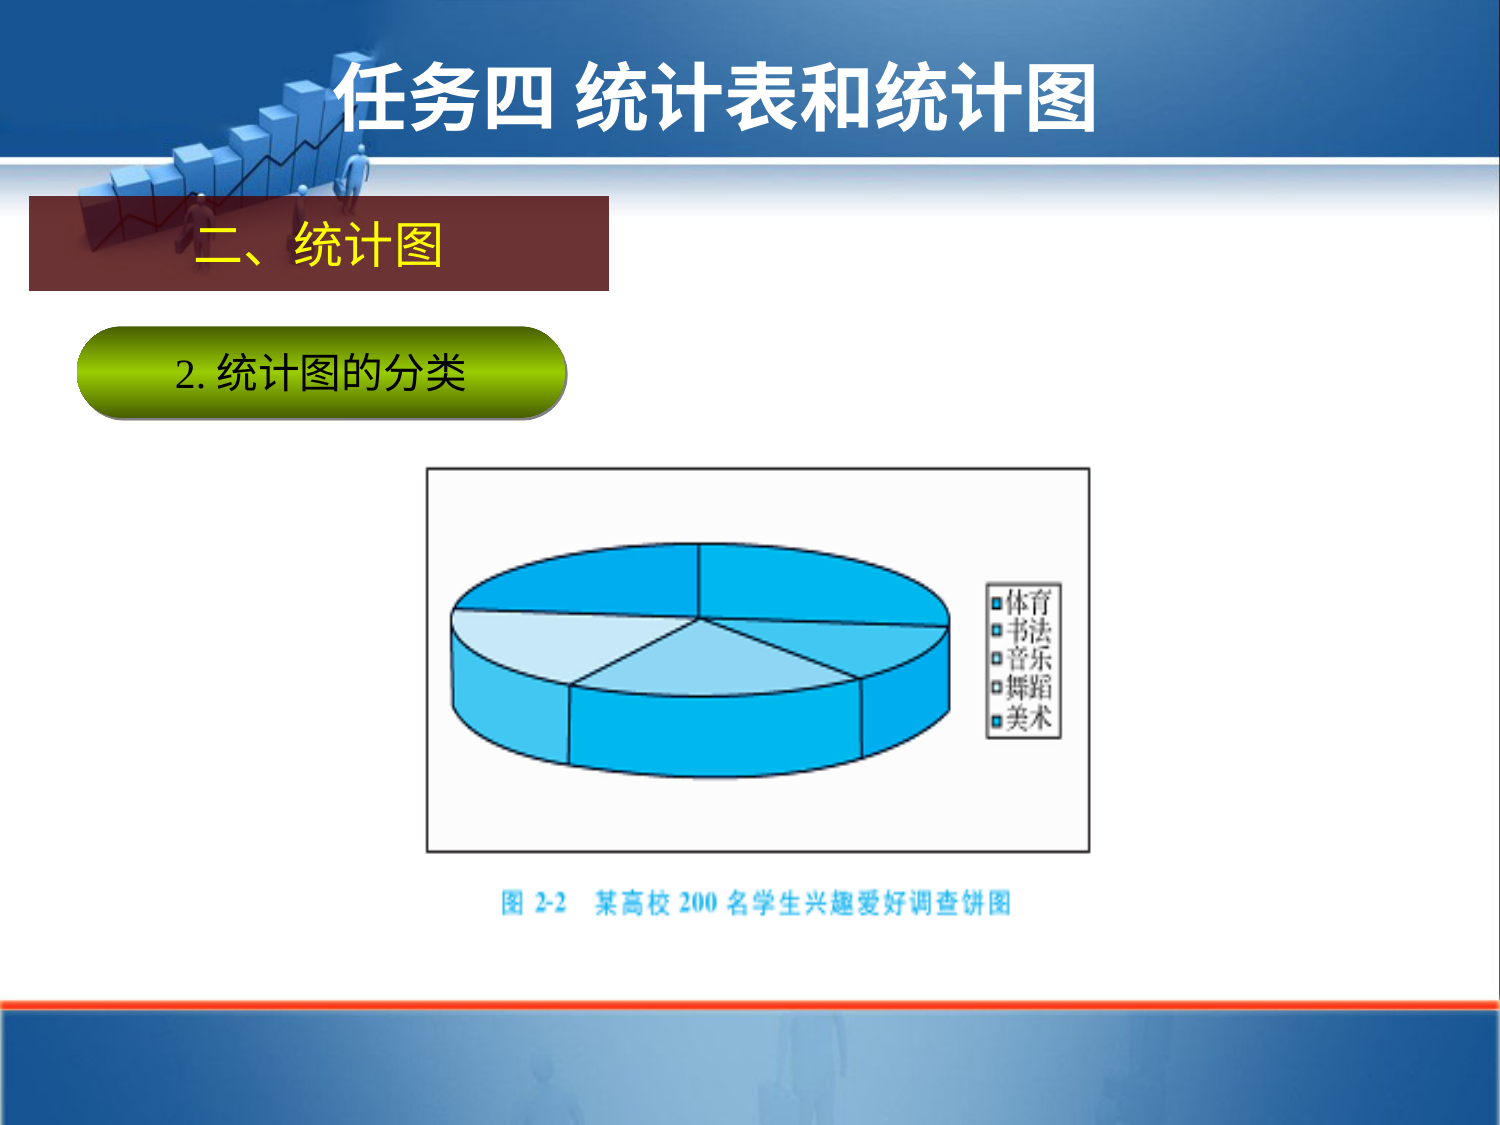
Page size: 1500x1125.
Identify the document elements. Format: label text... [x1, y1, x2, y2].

picture [0, 0, 1500, 1125]
text_box 2.统计图的分类 [76, 326, 566, 418]
text_box 二、统计图 [29, 196, 609, 291]
text_box 任务四 统计表和统计图 [265, 42, 1471, 148]
